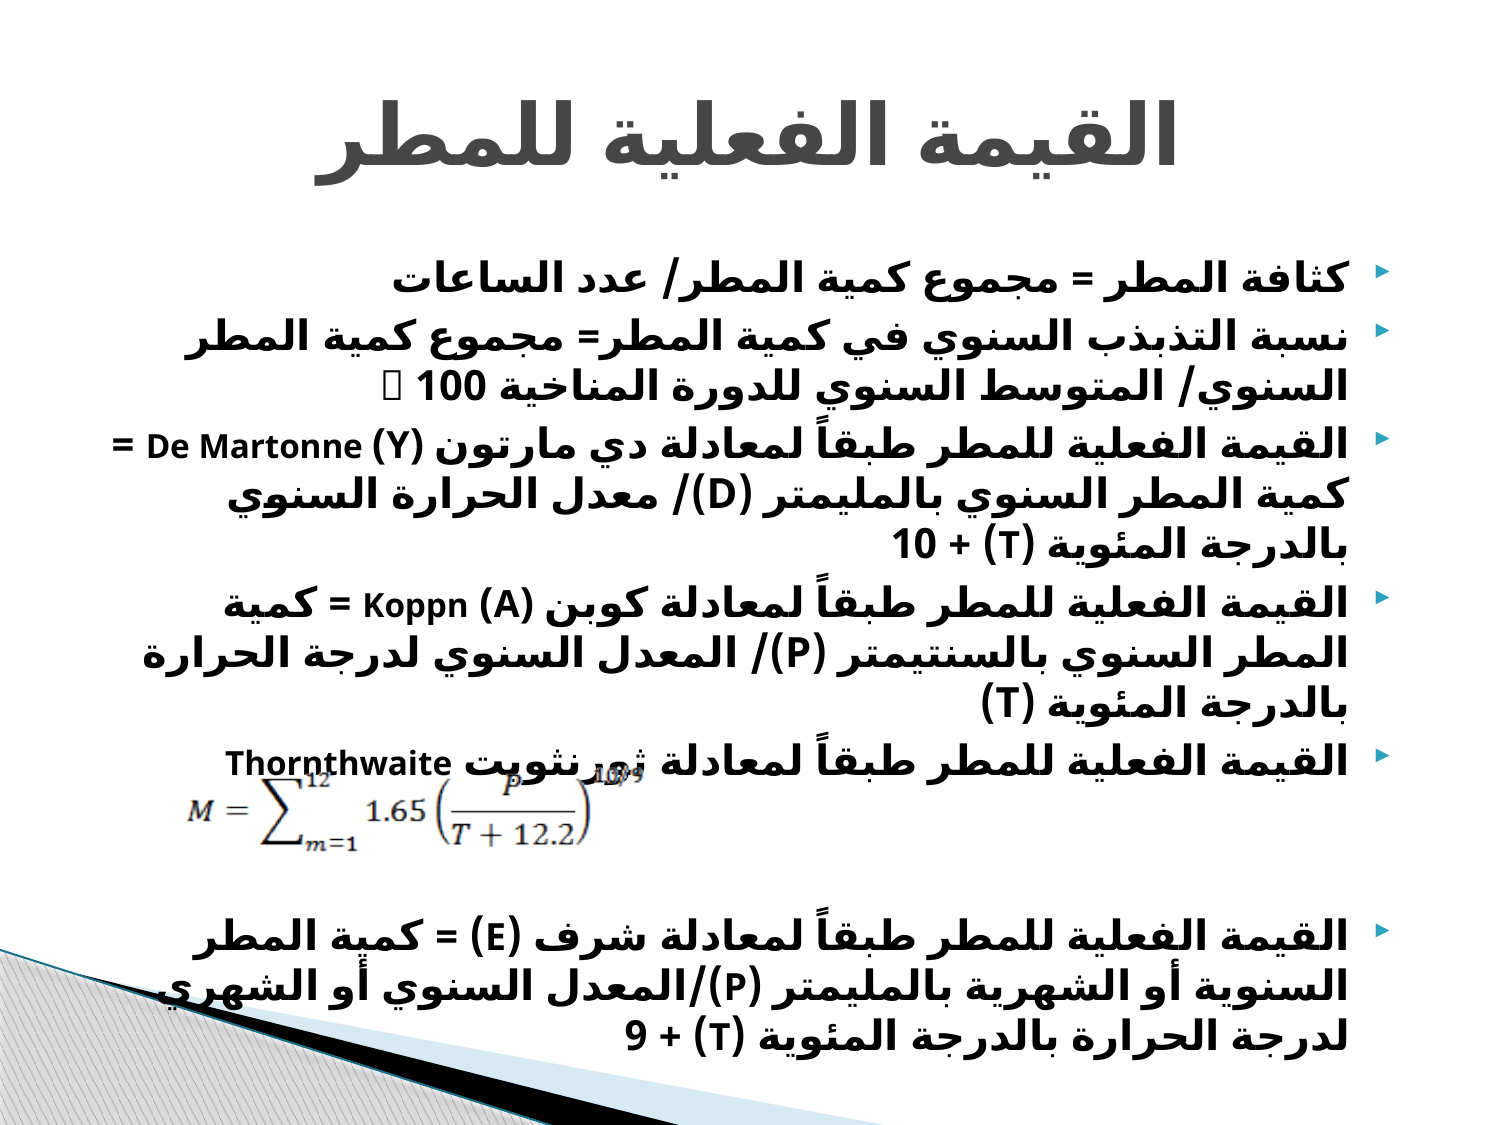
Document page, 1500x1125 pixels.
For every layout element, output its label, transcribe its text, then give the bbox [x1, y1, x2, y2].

title القيمة الفعلية للمطر [94, 50, 1407, 213]
picture [187, 762, 646, 854]
list كثافة المطر = مجموع كمية المطر/ عدد الساعات نسبة التذبذب السنوي في كمية المطر= مجموع كمية المطر السنوي/ المتوسط السنوي للدورة المناخية  100 القيمة الفعلية للمطر طبقاً لمعادلة دي مارتون De Martonne (Y) = كمية المطر السنوي بالمليمتر (D)/ معدل الحرارة السنوي بالدرجة المئوية (T) + 10 القيمة الفعلية للمطر طبقاً لمعادلة كوبن Koppn (A) = كمية المطر السنوي بالسنتيمتر (P)/ المعدل السنوي لدرجة الحرارة بالدرجة المئوية (T) القيمة الفعلية للمطر طبقاً لمعادلة ثورنثويت Thornthwaite القيمة الفعلية للمطر طبقاً لمعادلة شرف (E) = كمية المطر السنوية أو الشهرية بالمليمتر (P)/المعدل السنوي أو الشهري لدرجة الحرارة بالدرجة المئوية (T) + 9 [75, 243, 1425, 986]
